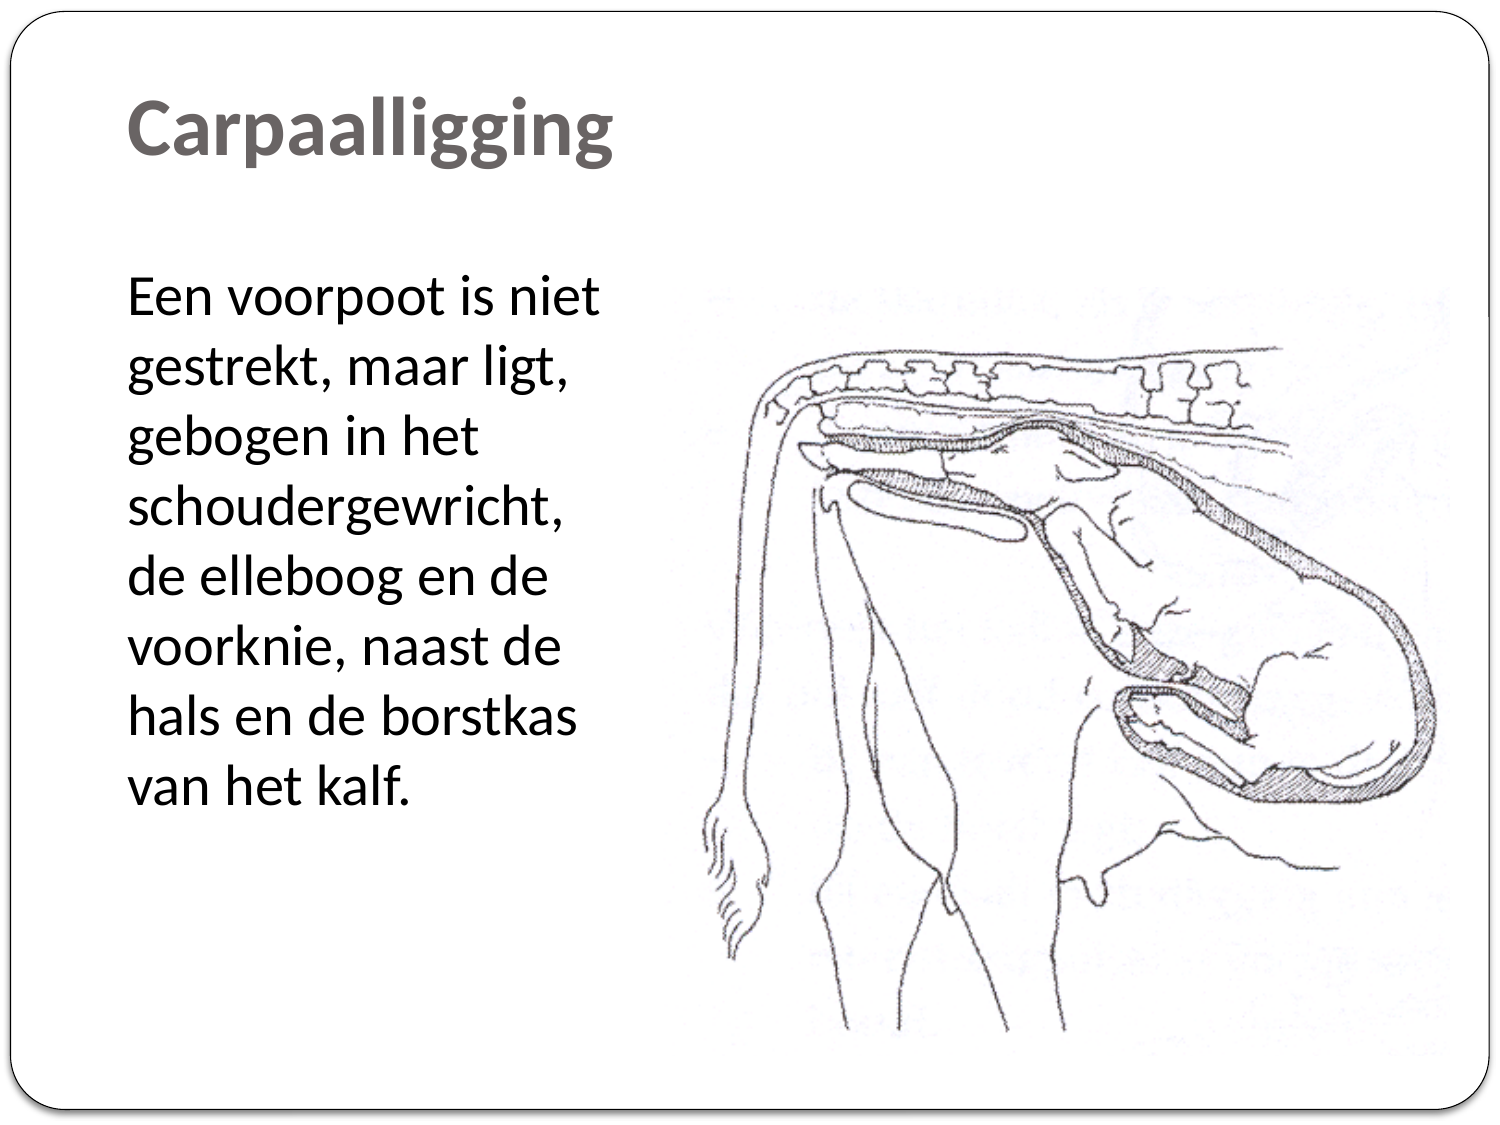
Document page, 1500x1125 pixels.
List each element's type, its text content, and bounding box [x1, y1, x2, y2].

title Carpaalligging [112, 62, 1388, 188]
list Een voorpoot is niet gestrekt, maar ligt, gebogen in het schoudergewricht, de elleboog en de voorknie, naast de hals en de borstkas van het kalf. [112, 249, 625, 1000]
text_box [662, 287, 1451, 1056]
